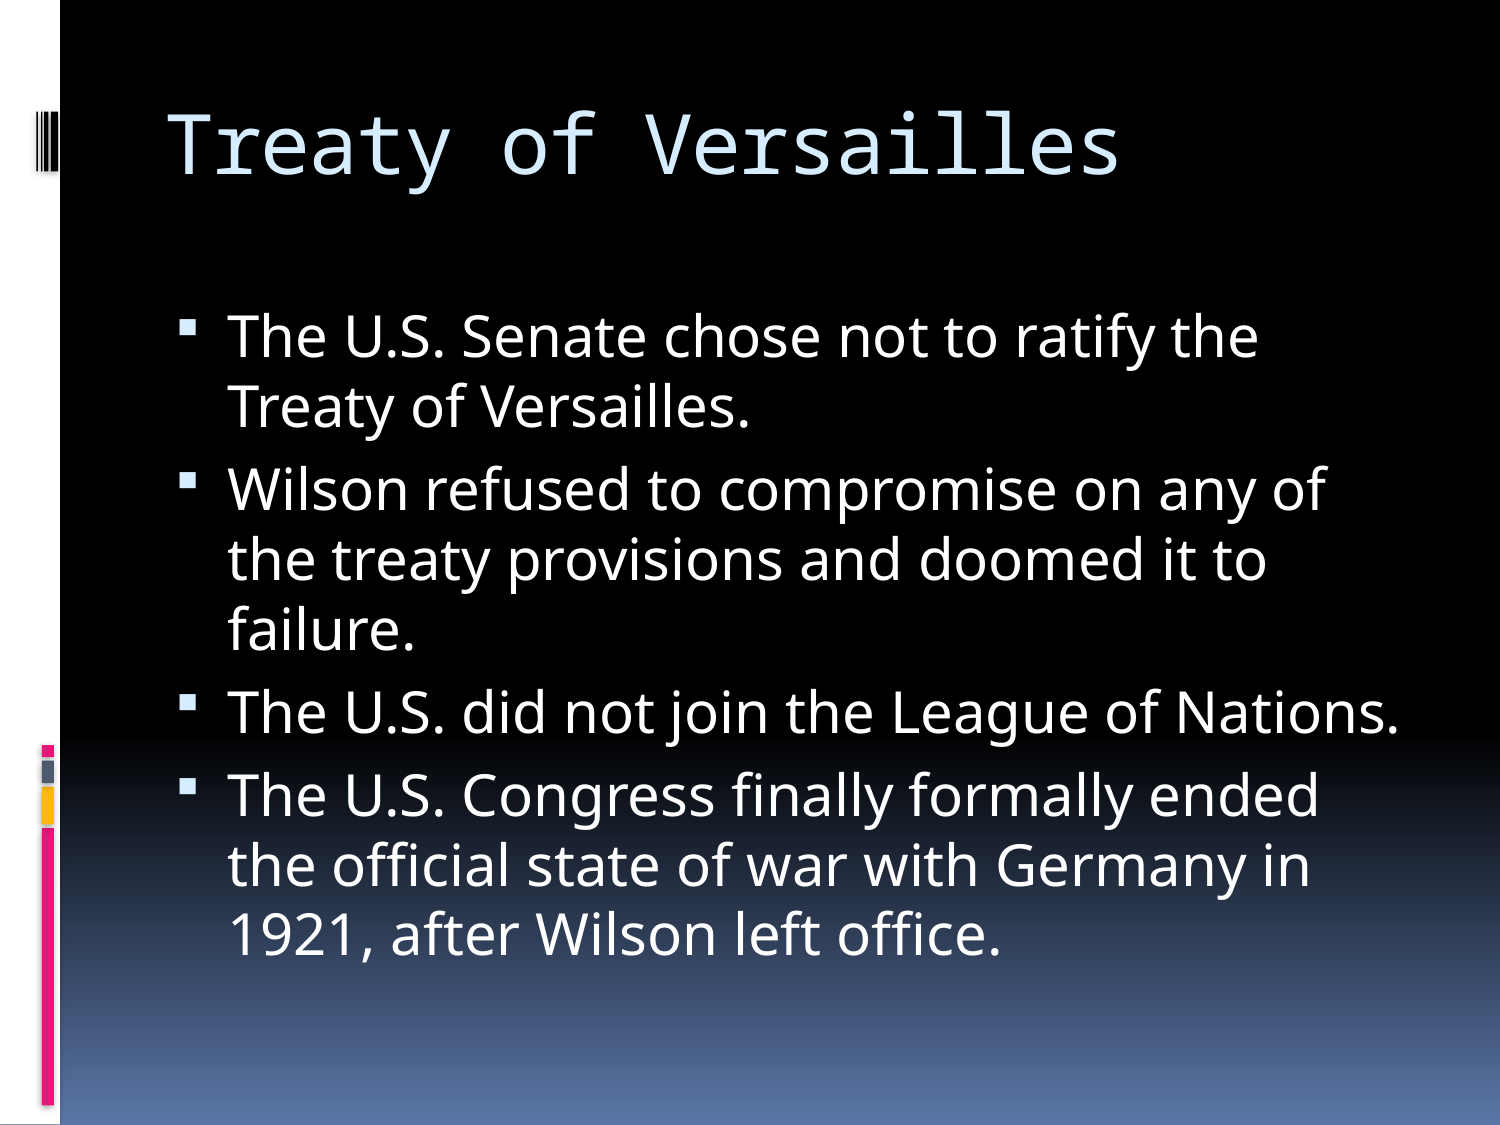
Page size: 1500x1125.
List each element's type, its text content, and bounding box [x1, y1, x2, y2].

title Treaty of Versailles [150, 83, 1425, 234]
list The U.S. Senate chose not to ratify the Treaty of Versailles. Wilson refused to compromise on any of the treaty provisions and doomed it to failure. The U.S. did not join the League of Nations. The U.S. Congress finally formally ended the official state of war with Germany in 1921, after Wilson left office. [150, 292, 1425, 1043]
